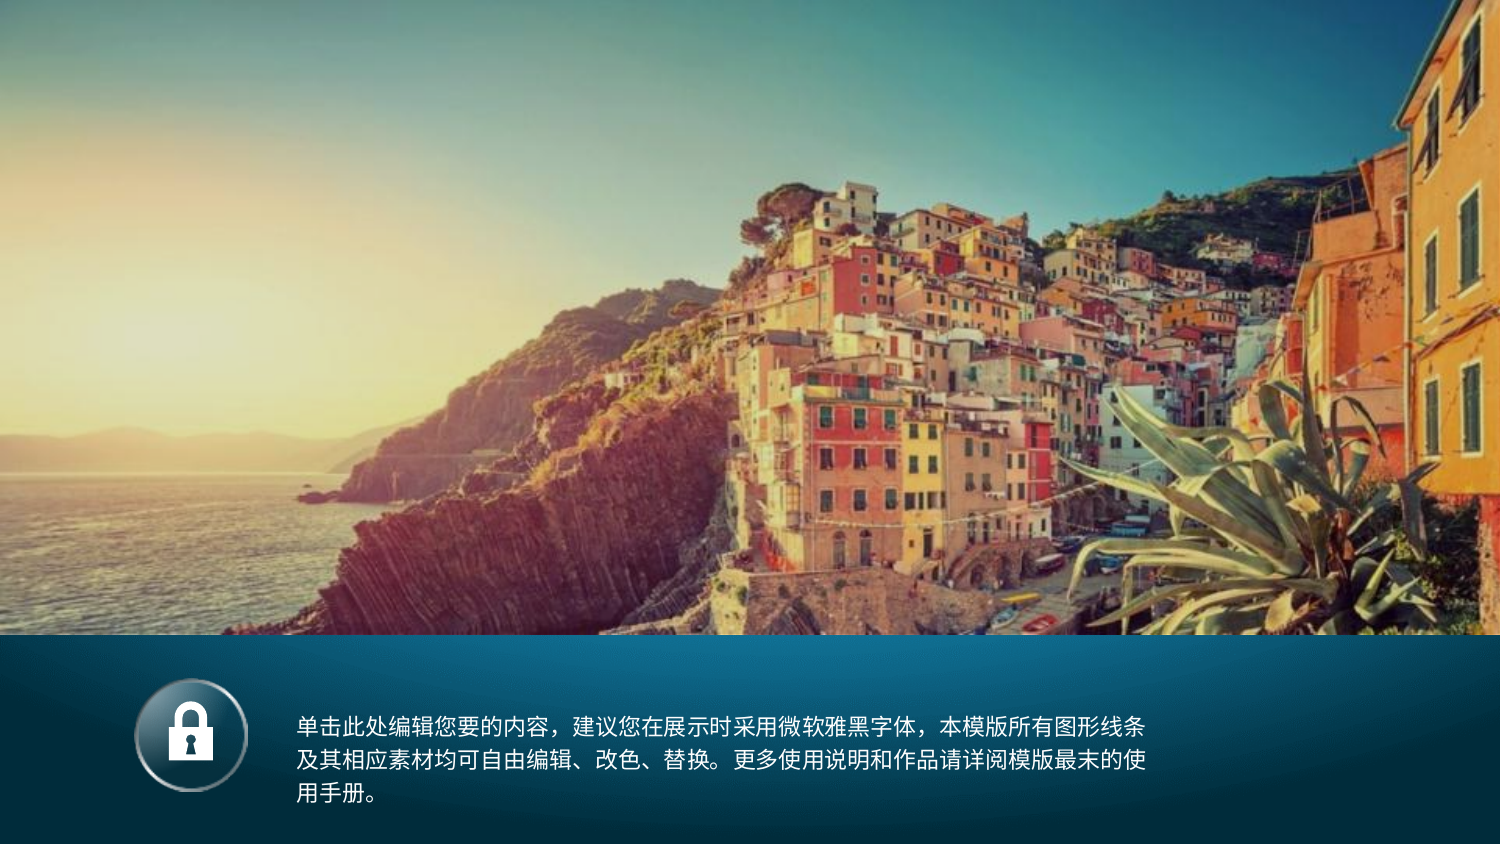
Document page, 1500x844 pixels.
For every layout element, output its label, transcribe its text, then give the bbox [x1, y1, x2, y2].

text_box 单击此处编辑您要的内容，建议您在展示时采用微软雅黑字体，本模版所有图形线条及其相应素材均可自由编辑、改色、替换。更多使用说明和作品请详阅模版最末的使用手册。 [296, 706, 1162, 806]
picture [0, 0, 1500, 706]
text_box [134, 678, 248, 792]
